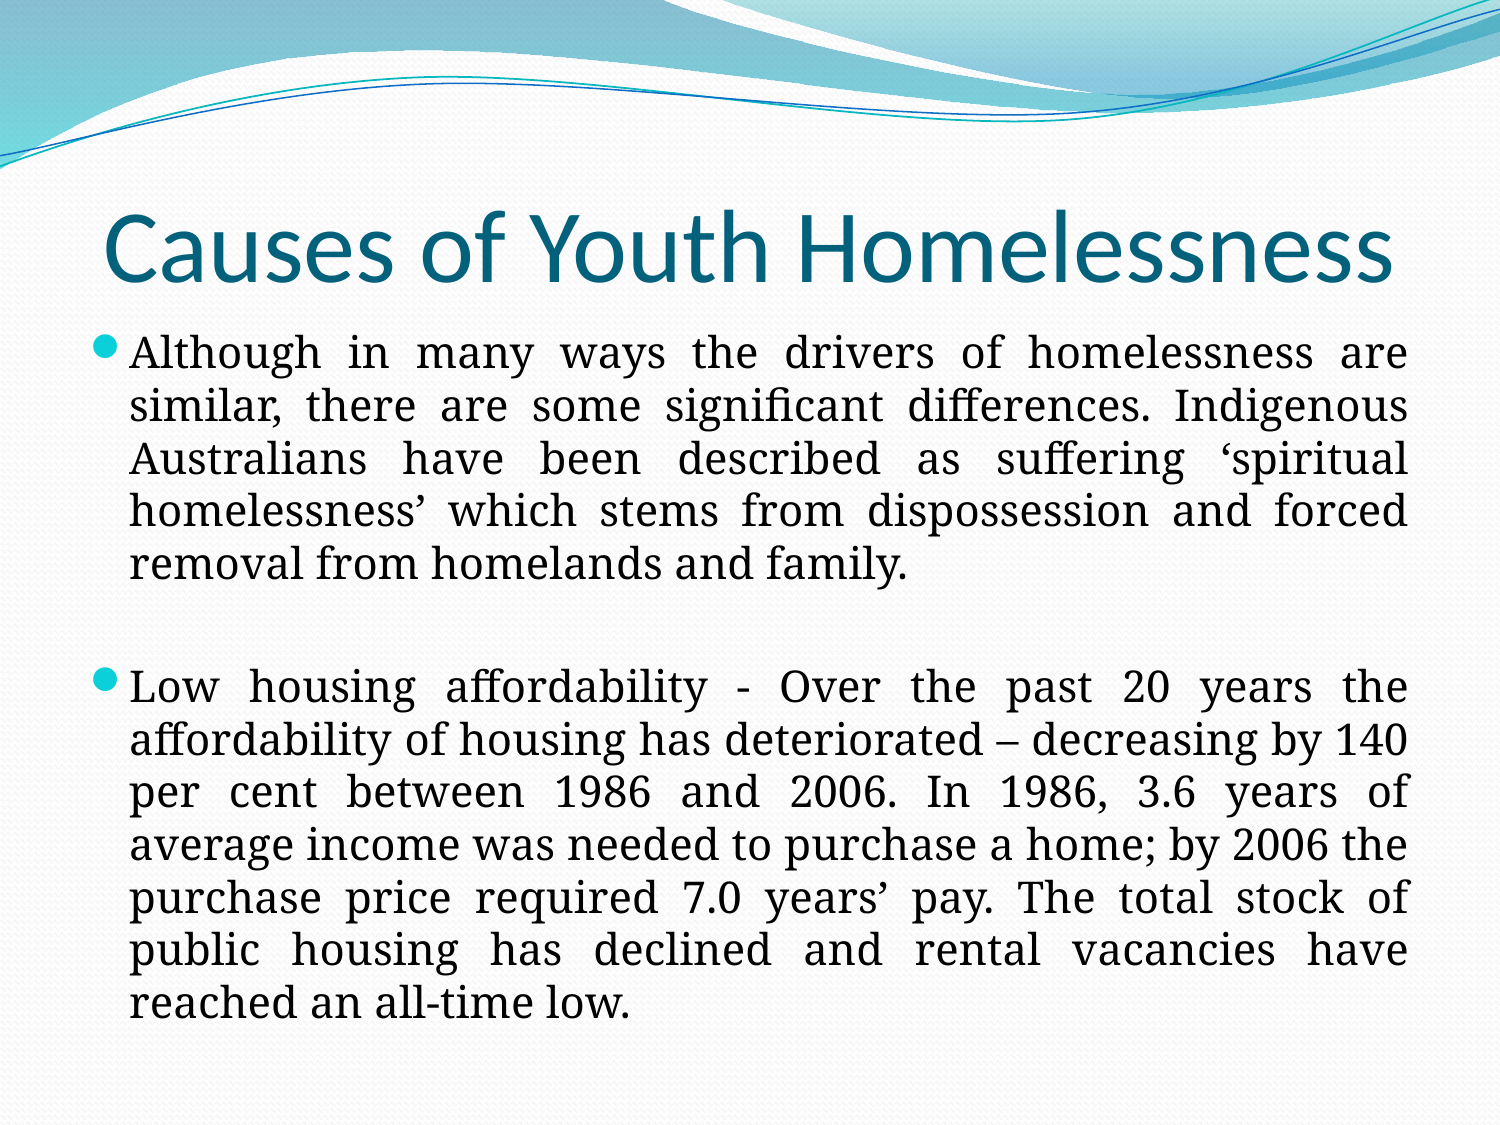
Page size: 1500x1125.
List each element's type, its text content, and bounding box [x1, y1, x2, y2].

title Causes of Youth Homelessness [75, 115, 1425, 303]
list Although in many ways the drivers of homelessness are similar, there are some significant differences. Indigenous Australians have been described as suffering ‘spiritual homelessness’ which stems from dispossession and forced removal from homelands and family. Low housing affordability - Over the past 20 years the affordability of housing has deteriorated – decreasing by 140 per cent between 1986 and 2006. In 1986, 3.6 years of average income was needed to purchase a home; by 2006 the purchase price required 7.0 years’ pay. The total stock of public housing has declined and rental vacancies have reached an all-time low. [75, 317, 1425, 1038]
